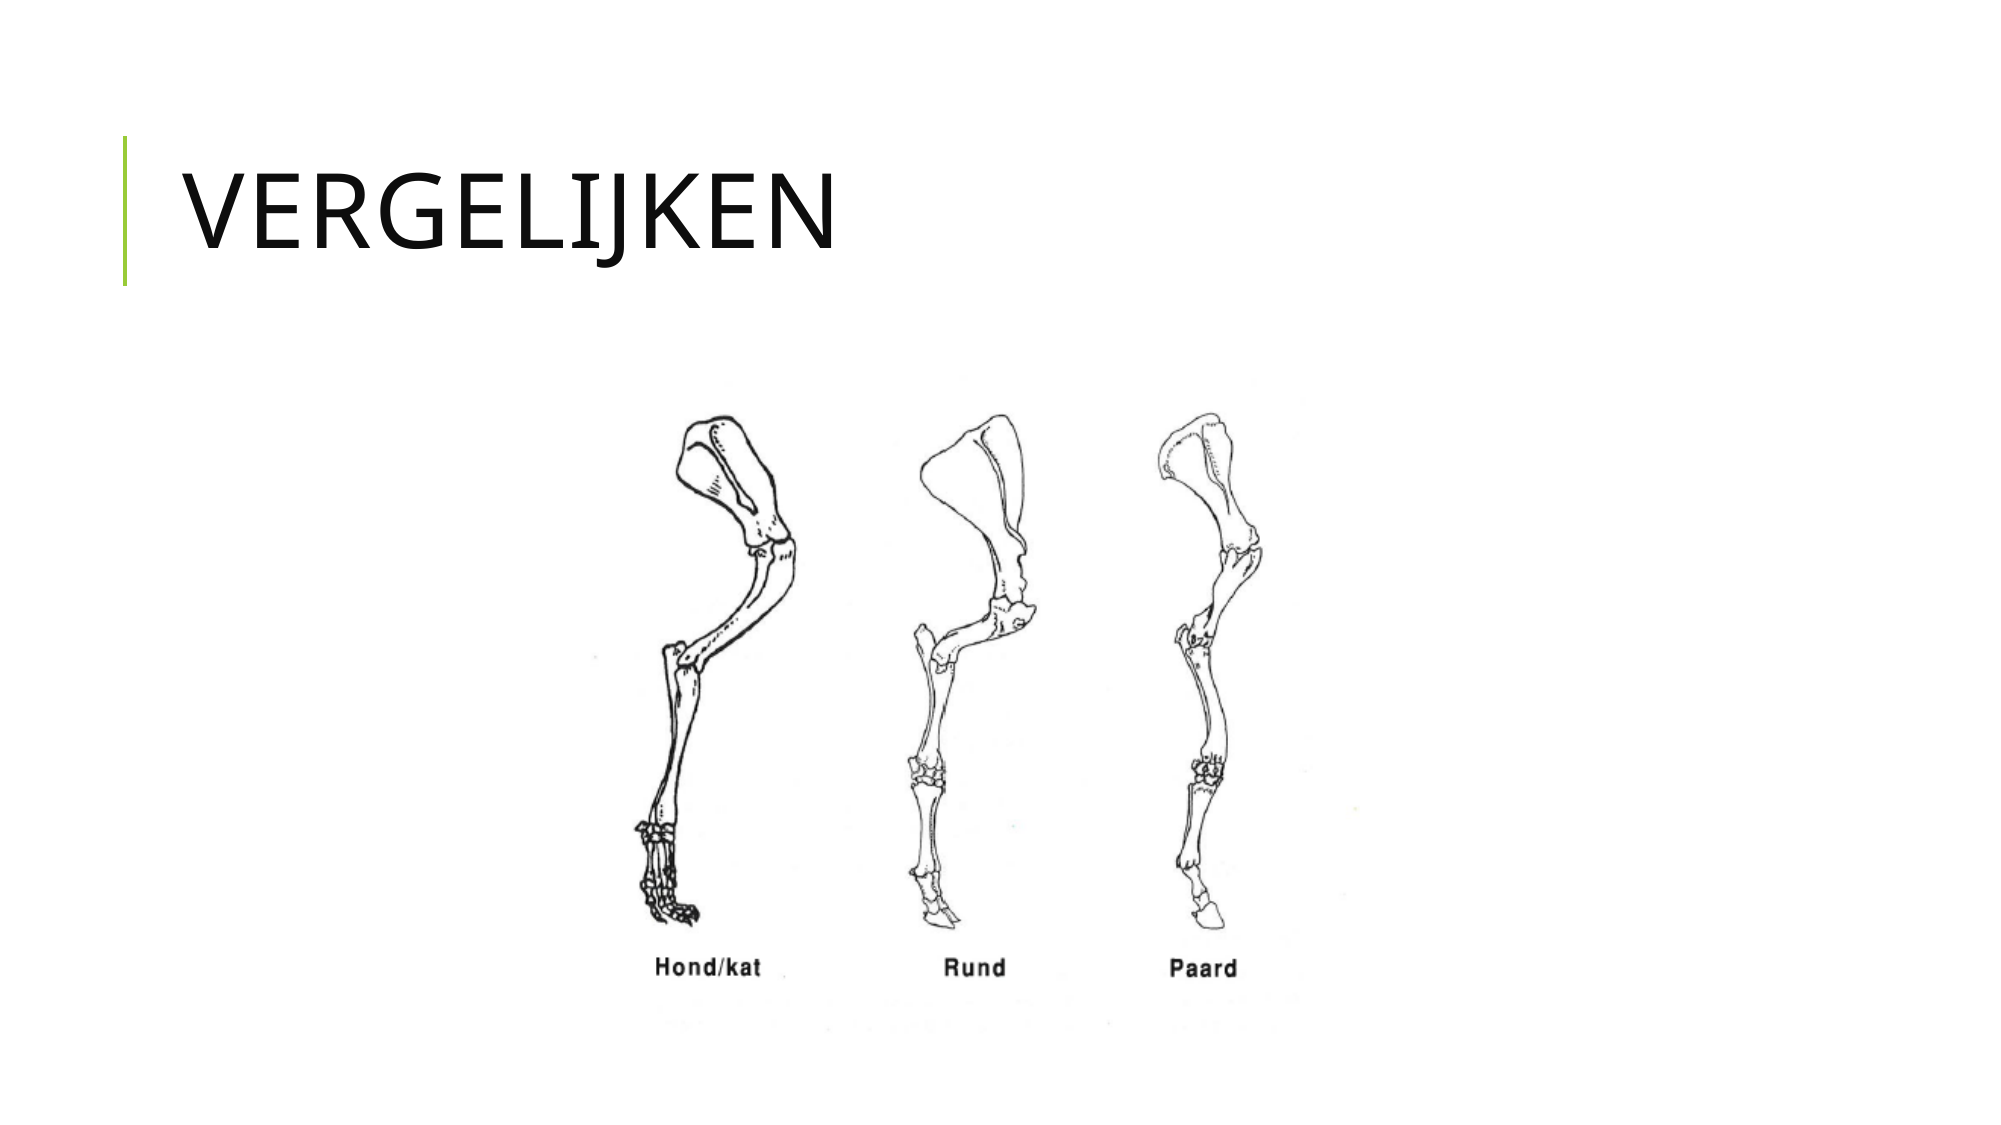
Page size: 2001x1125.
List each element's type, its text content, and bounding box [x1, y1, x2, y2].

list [558, 374, 1372, 1036]
title Vergelijken [168, 96, 1763, 342]
